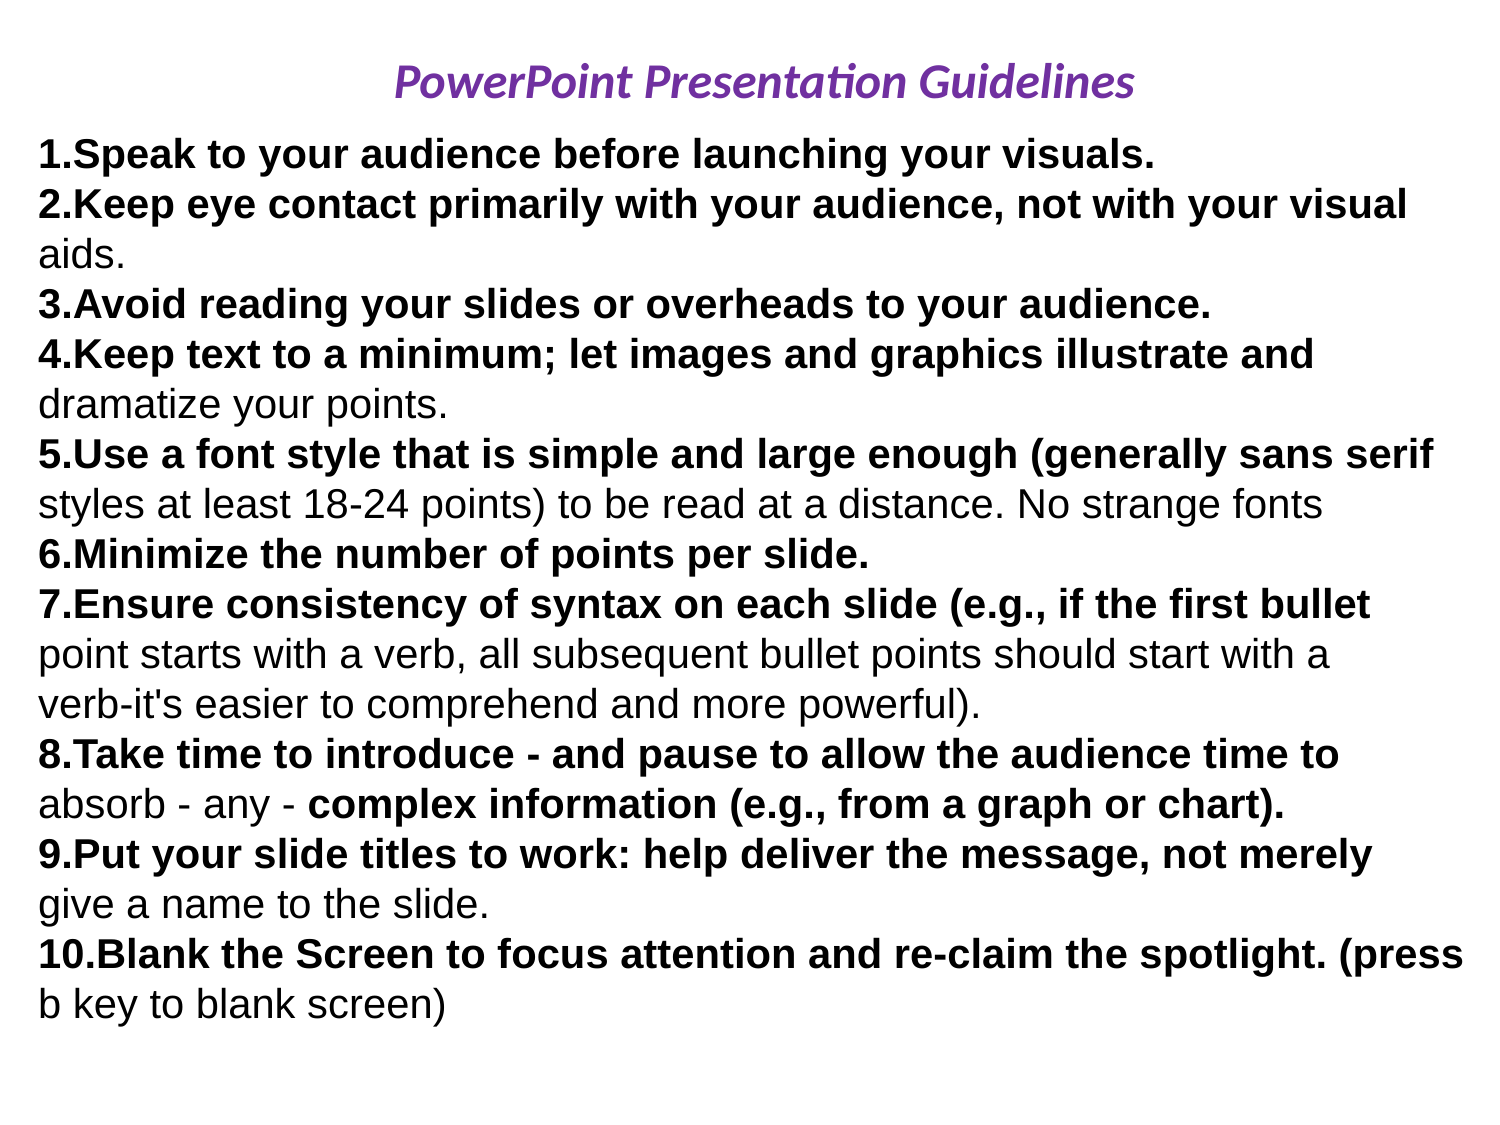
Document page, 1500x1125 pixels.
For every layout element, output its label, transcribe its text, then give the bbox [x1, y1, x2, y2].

text_box 1.Speak to your audience before launching your visuals. 2.Keep eye contact primarily with your audience, not with your visual aids. 3.Avoid reading your slides or overheads to your audience. 4.Keep text to a minimum; let images and graphics illustrate and dramatize your points. 5.Use a font style that is simple and large enough (generally sans serif styles at least 18-24 points) to be read at a distance. No strange fonts 6.Minimize the number of points per slide. 7.Ensure consistency of syntax on each slide (e.g., if the first bullet point starts with a verb, all subsequent bullet points should start with a verb-it's easier to comprehend and more powerful). 8.Take time to introduce - and pause to allow the audience time to absorb - any - complex information (e.g., from a graph or chart). 9.Put your slide titles to work: help deliver the message, not merely give a name to the slide. 10.Blank the Screen to focus attention and re-claim the spotlight. (press b key to blank screen) [23, 118, 1500, 1035]
text_box PowerPoint Presentation Guidelines [379, 41, 1150, 117]
